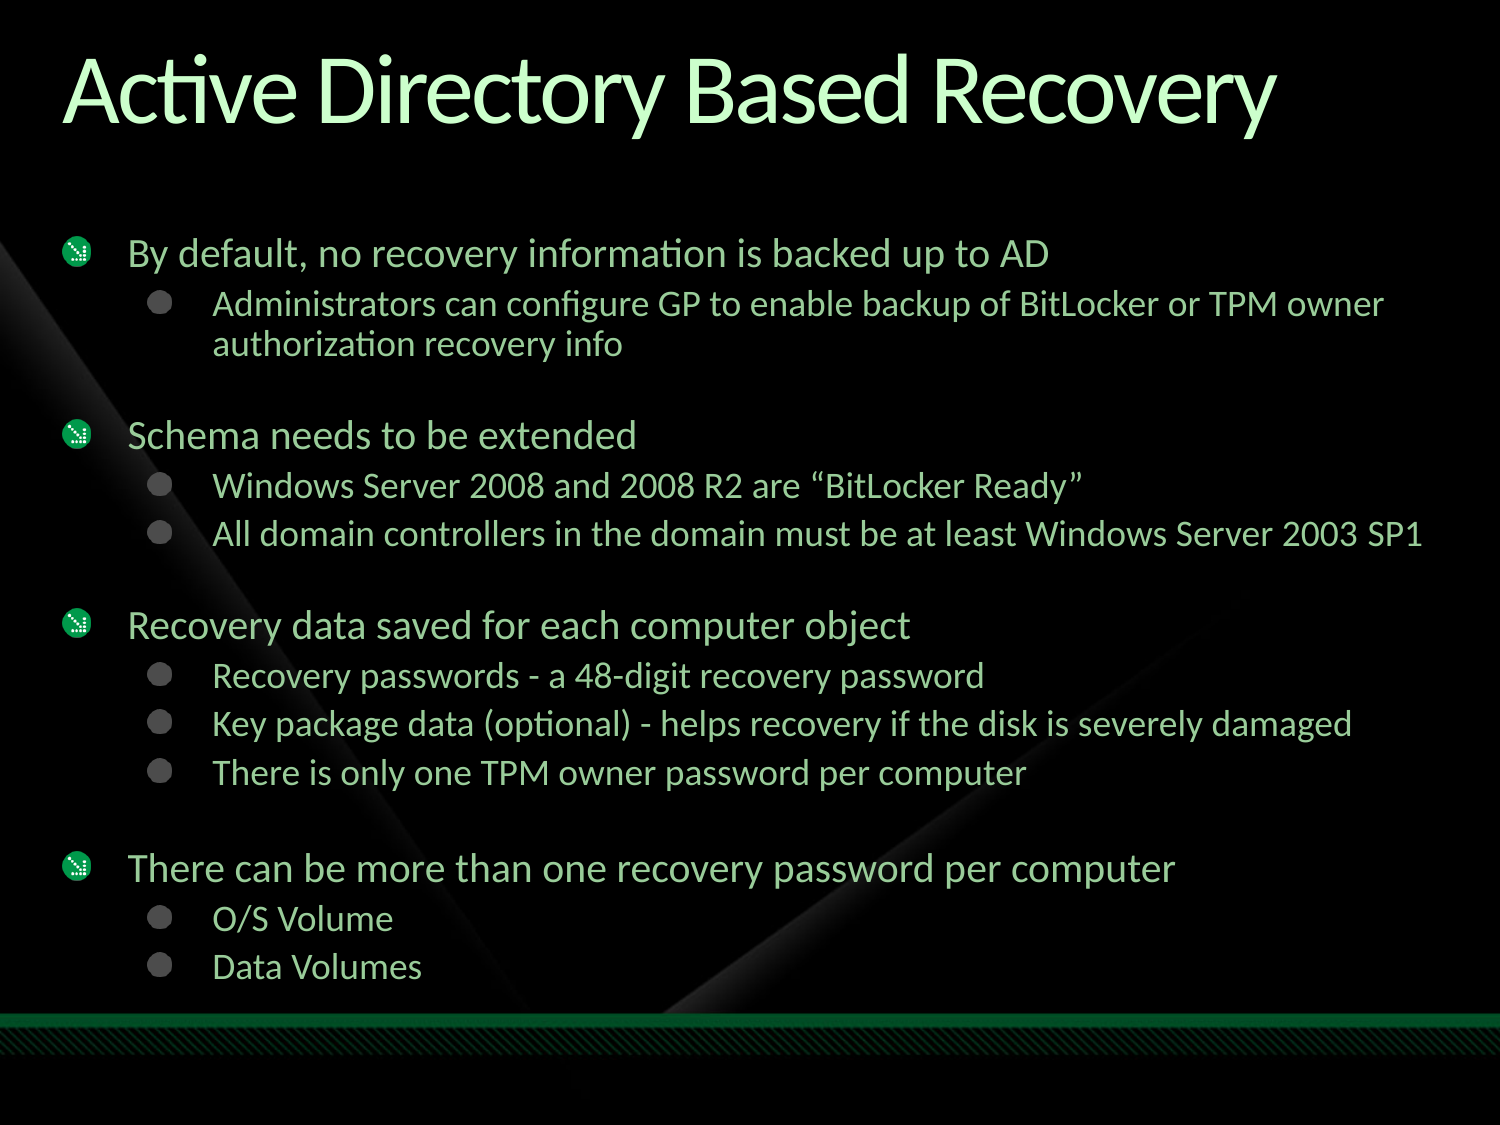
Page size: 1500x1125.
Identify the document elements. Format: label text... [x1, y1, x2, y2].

title Active Directory Based Recovery [62, 37, 1438, 147]
list By default, no recovery information is backed up to AD Administrators can configure GP to enable backup of BitLocker or TPM owner authorization recovery info Schema needs to be extended Windows Server 2008 and 2008 R2 are “BitLocker Ready” All domain controllers in the domain must be at least Windows Server 2003 SP1 Recovery data saved for each computer object Recovery passwords - a 48-digit recovery password Key package data (optional) - helps recovery if the disk is severely damaged There is only one TPM owner password per computer There can be more than one recovery password per computer O/S Volume Data Volumes [62, 231, 1438, 595]
picture [0, 0, 1500, 1125]
